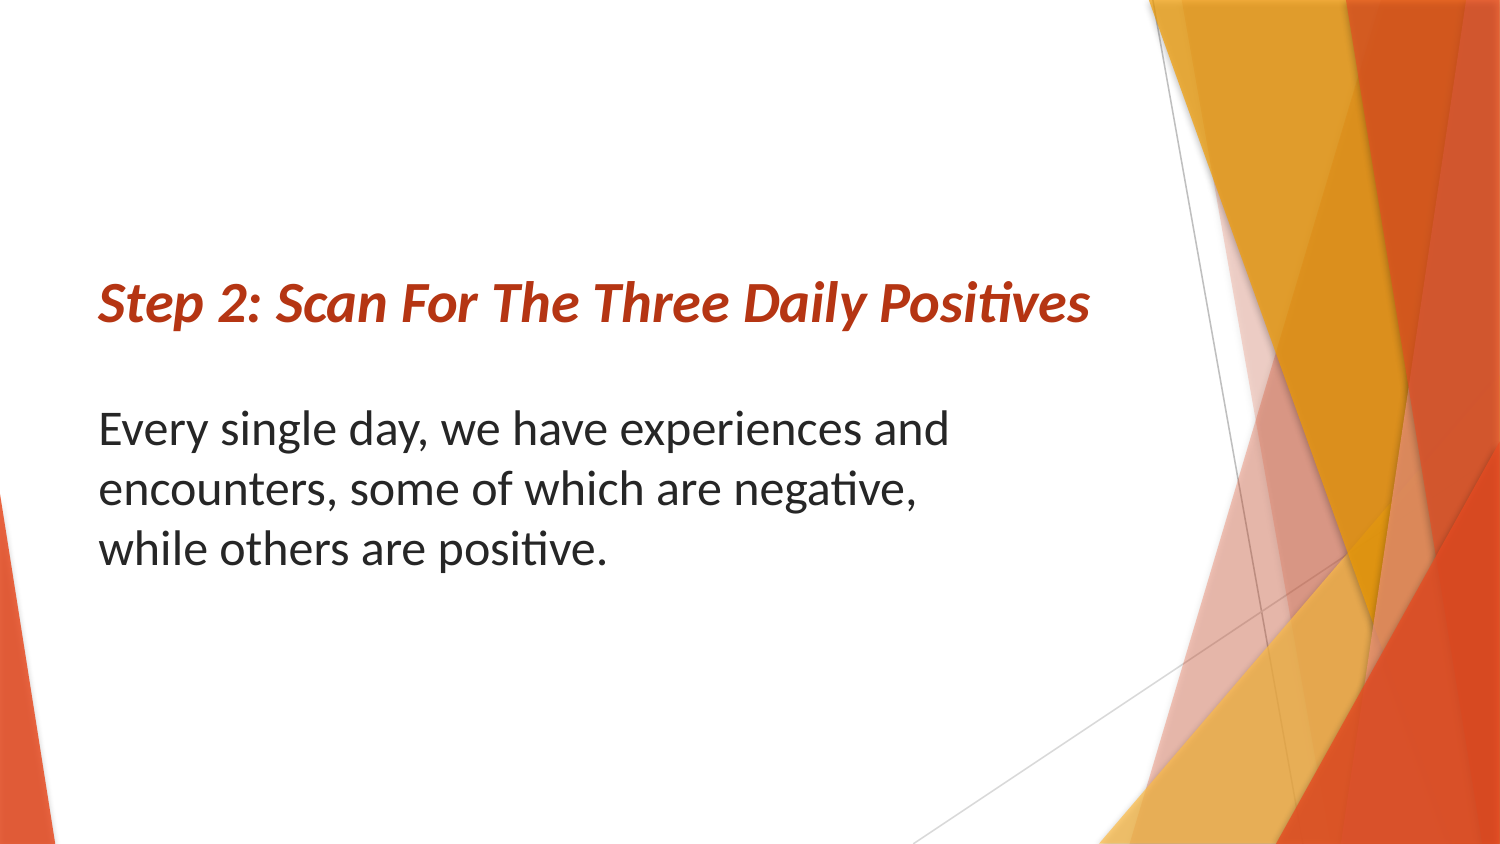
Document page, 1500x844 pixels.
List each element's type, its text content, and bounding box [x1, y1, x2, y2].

title Step 2: Scan For The Three Daily Positives [83, 256, 1141, 356]
list Every single day, we have experiences and encounters, some of which are negative, while others are positive. [83, 388, 1010, 647]
